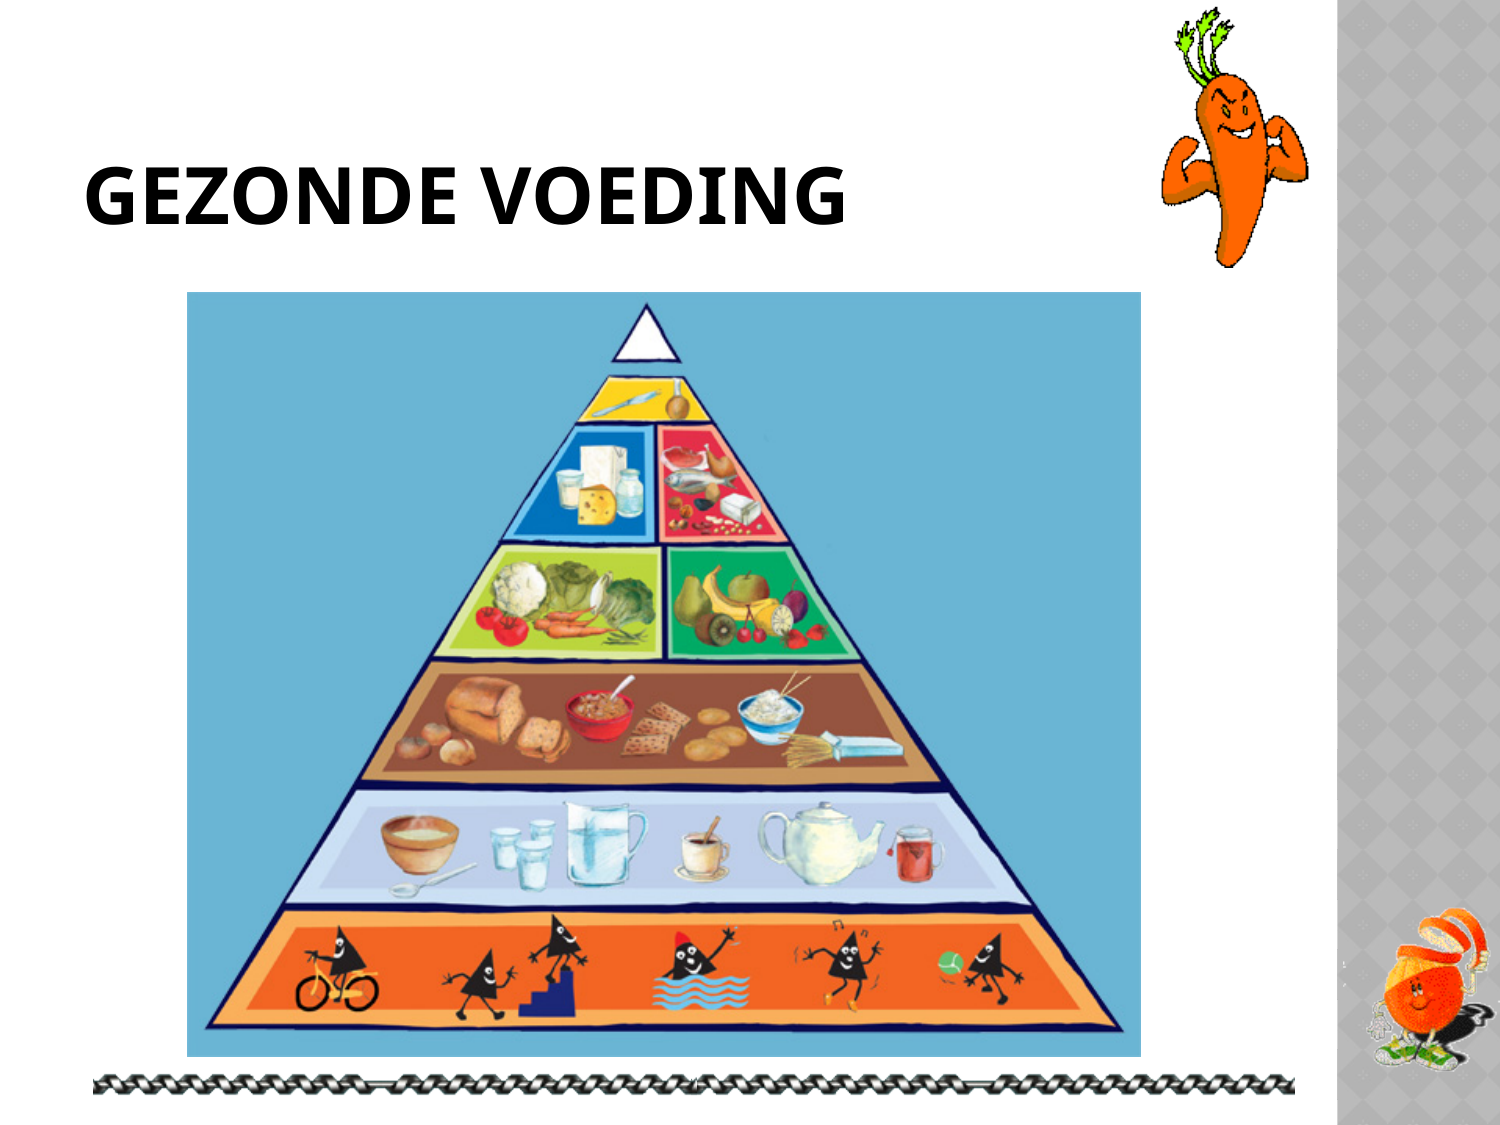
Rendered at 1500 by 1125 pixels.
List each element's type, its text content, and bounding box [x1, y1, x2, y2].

title Gezonde voeding [75, 52, 1106, 240]
picture [1343, 901, 1500, 1086]
picture [1112, 0, 1331, 268]
picture [93, 1065, 1295, 1097]
picture [186, 292, 1141, 1058]
